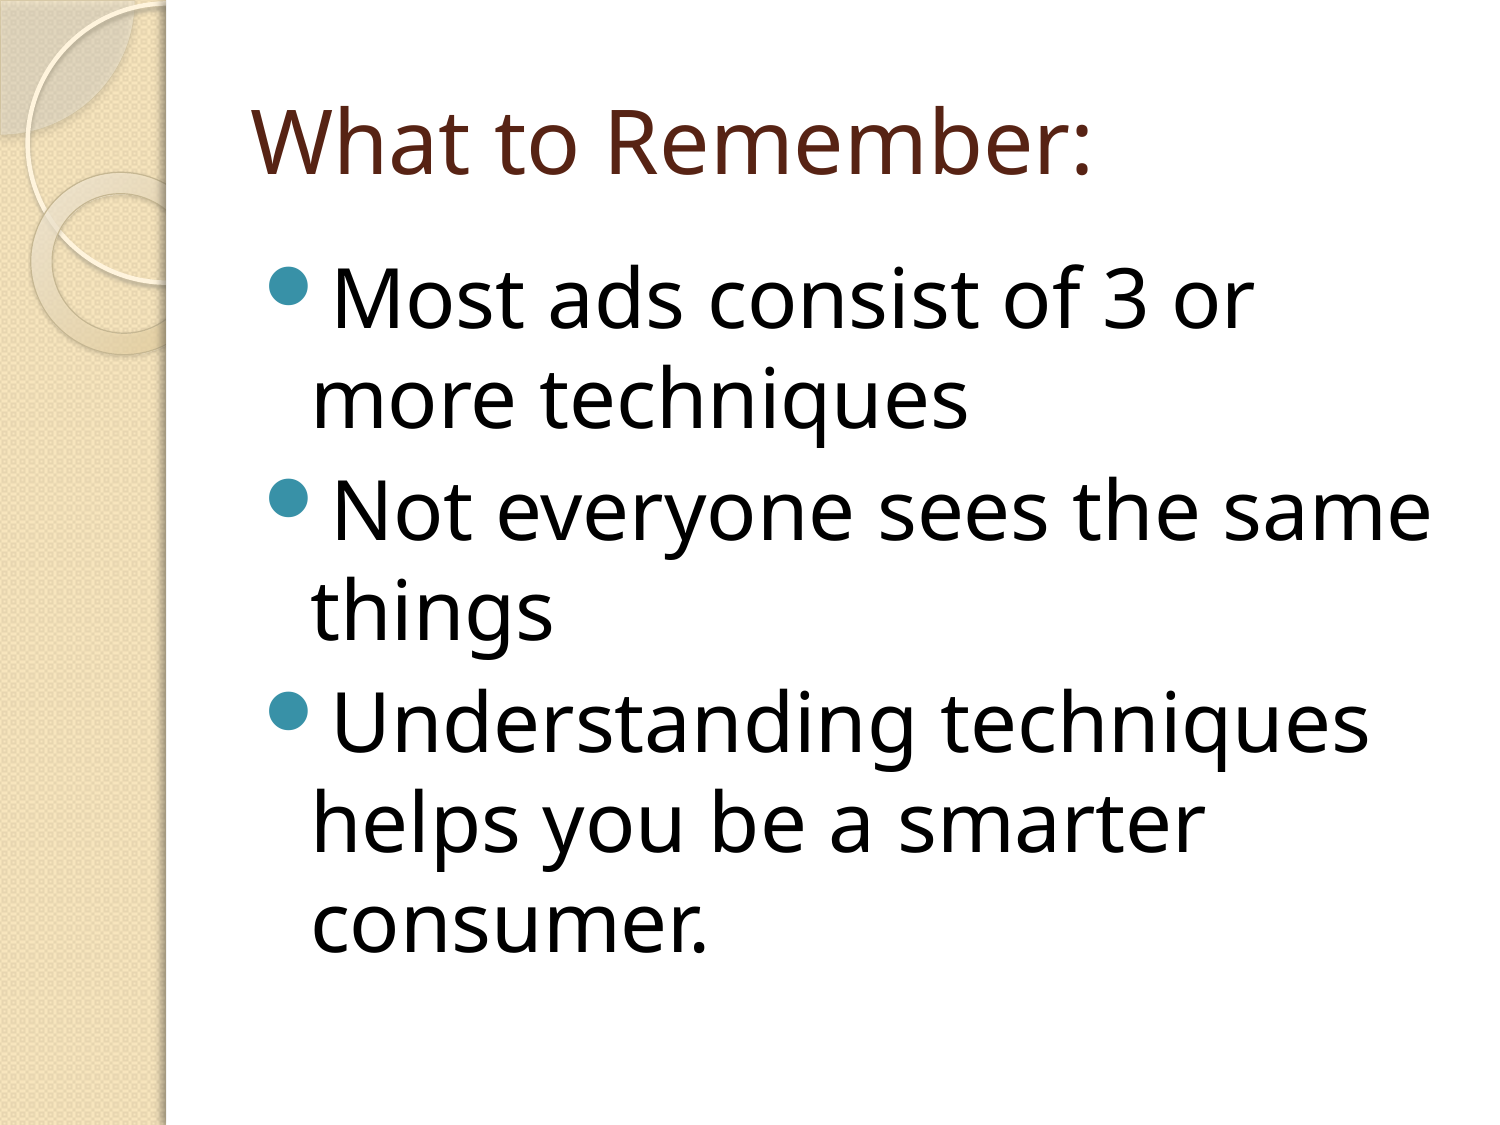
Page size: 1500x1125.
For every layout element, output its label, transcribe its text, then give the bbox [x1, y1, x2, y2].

title What to Remember: [235, 45, 1466, 233]
list Most ads consist of 3 or more techniques Not everyone sees the same things Understanding techniques helps you be a smarter consumer. [235, 237, 1466, 1025]
